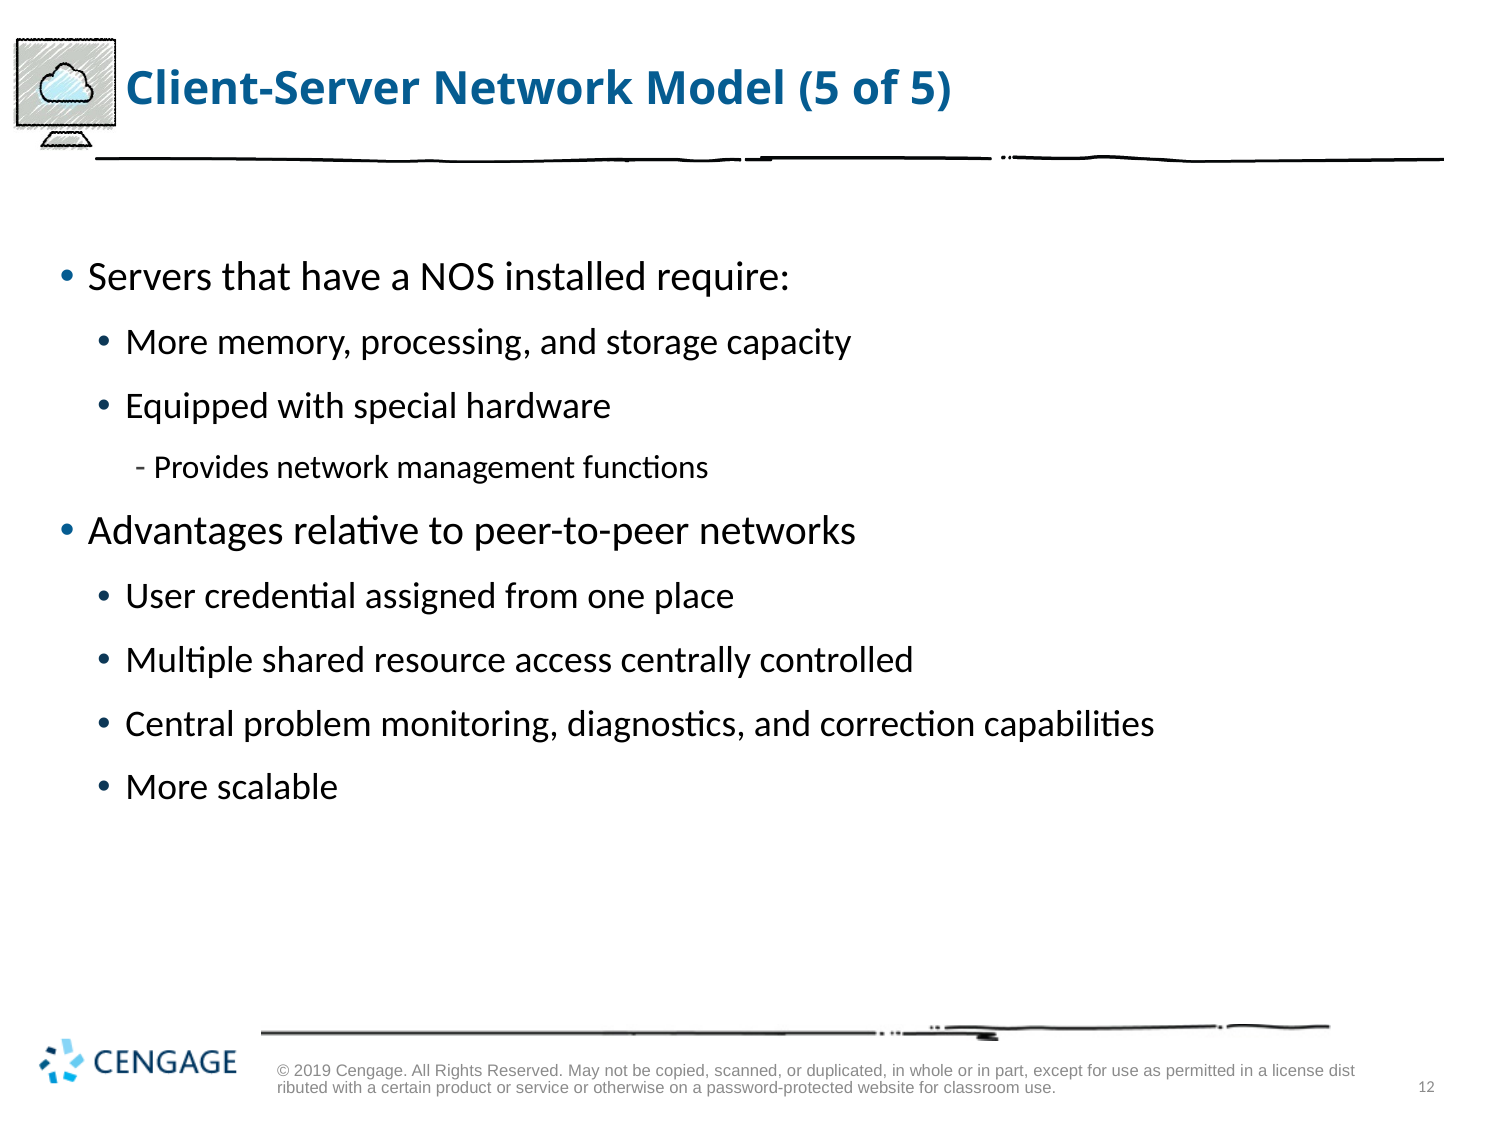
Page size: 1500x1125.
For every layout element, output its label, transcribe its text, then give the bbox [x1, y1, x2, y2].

picture [261, 1024, 1331, 1041]
picture [95, 155, 1444, 163]
list Servers that have a N O S installed require: More memory, processing, and storage capacity Equipped with special hardware Provides network management functions Advantages relative to peer-to-peer networks User credential assigned from one place Multiple shared resource access centrally controlled Central problem monitoring, diagnostics, and correction capabilities More scalable [59, 252, 1441, 814]
title Client-Server Network Model (5 of 5) [125, 66, 1442, 116]
footer © 2019 Cengage. All Rights Reserved. May not be copied, scanned, or duplicated, in whole or in part, except for use as permitted in a license distributed with a certain product or service or otherwise on a password-protected website for classroom use. [262, 1050, 1375, 1091]
picture [19, 1025, 249, 1096]
picture [13, 36, 117, 151]
